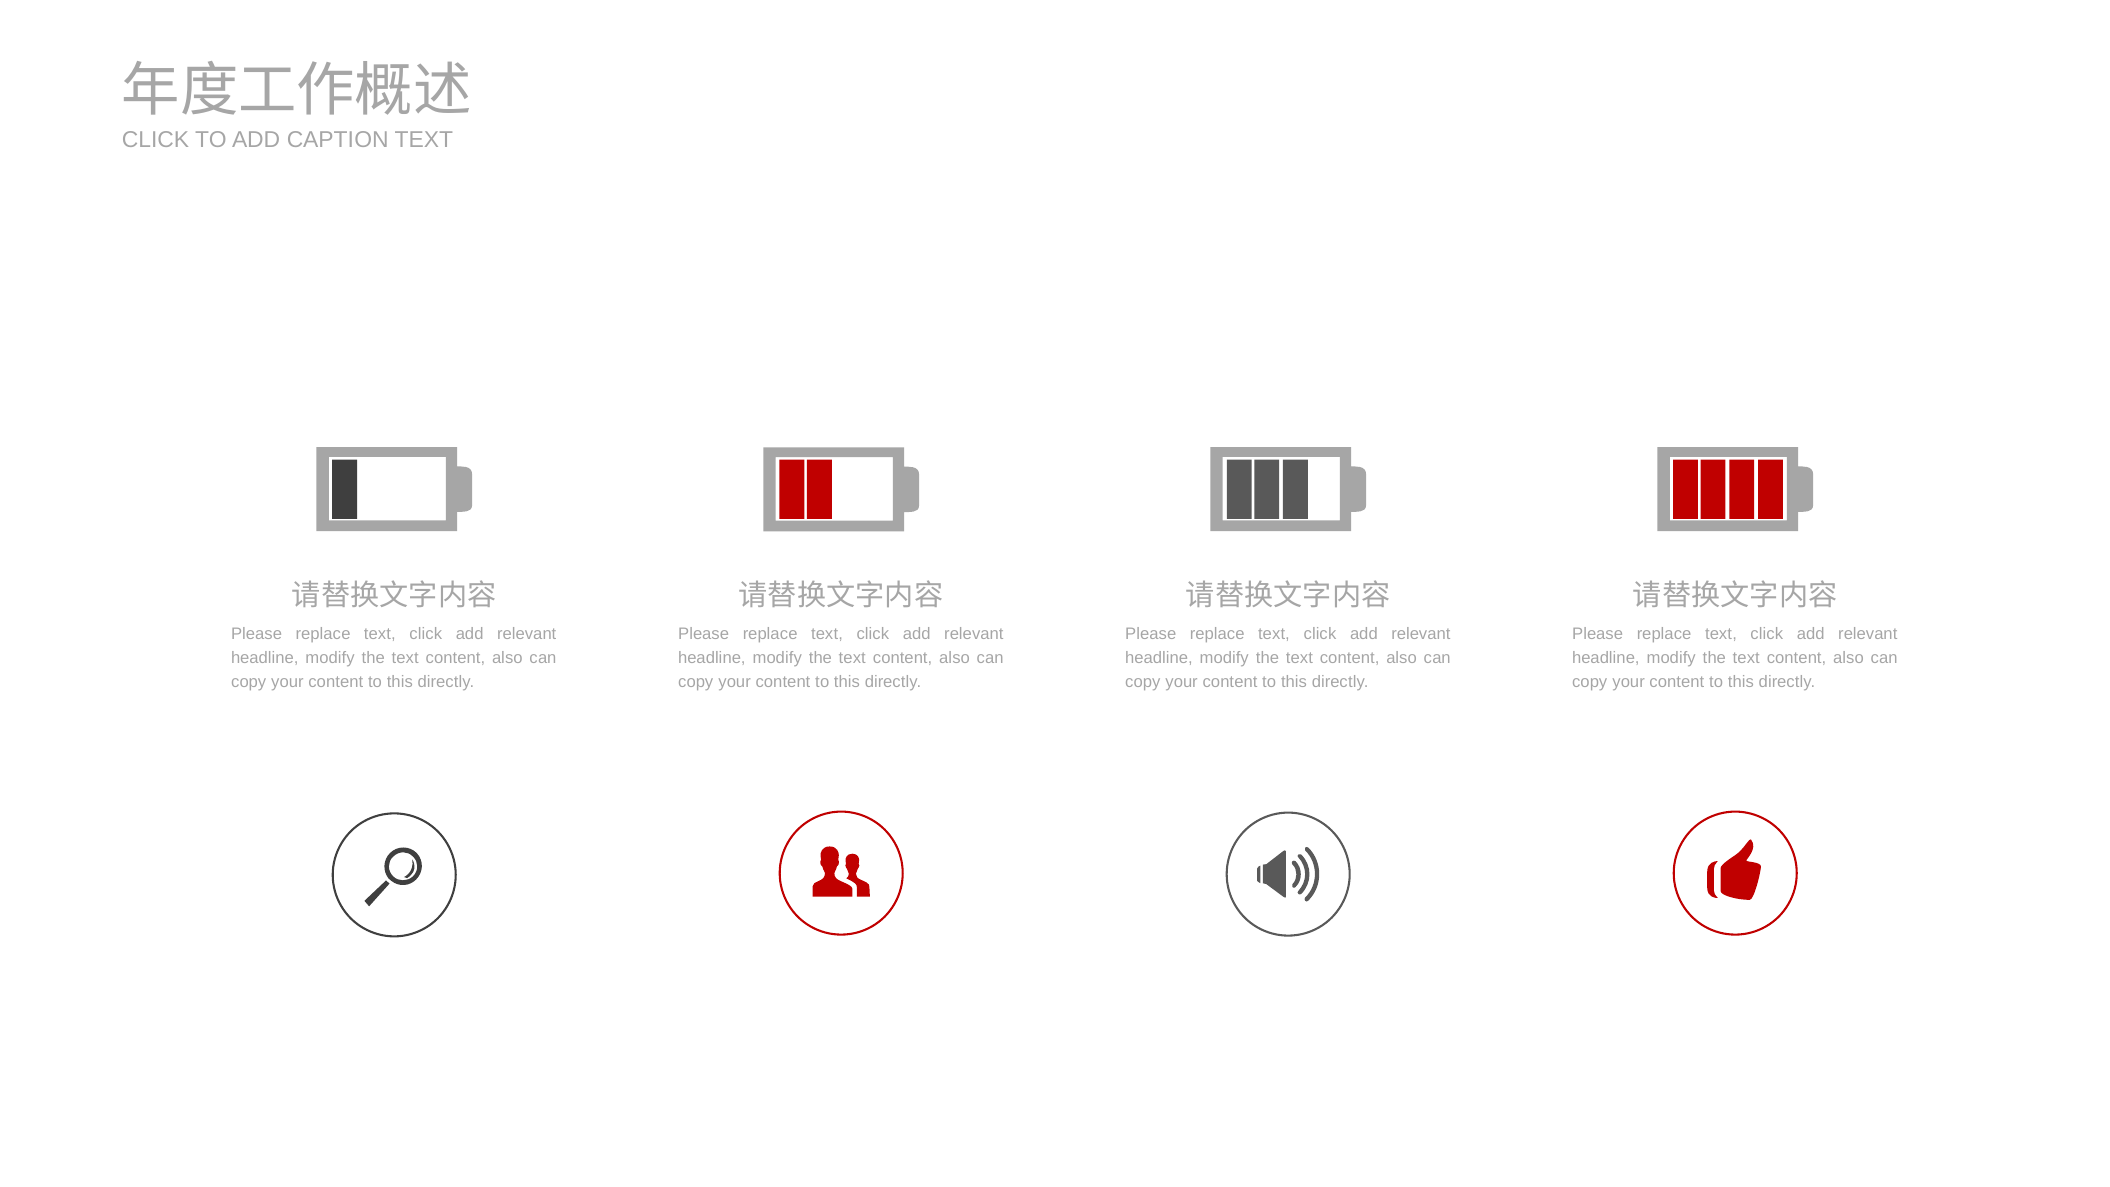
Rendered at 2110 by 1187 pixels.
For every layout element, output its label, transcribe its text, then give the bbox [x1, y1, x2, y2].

text_box 请替换文字内容 [662, 561, 1020, 611]
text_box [763, 447, 920, 532]
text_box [332, 813, 456, 937]
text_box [779, 811, 903, 935]
text_box 年度工作概述 [121, 52, 501, 123]
text_box Please replace text, click add relevant headline, modify the text content, also can copy your content to this directly. [215, 611, 573, 742]
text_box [1210, 447, 1367, 532]
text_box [1657, 447, 1814, 532]
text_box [316, 447, 473, 532]
text_box Please replace text, click add relevant headline, modify the text content, also can copy your content to this directly. [662, 611, 1020, 742]
text_box Please replace text, click add relevant headline, modify the text content, also can copy your content to this directly. [1109, 611, 1467, 742]
text_box 请替换文字内容 [1109, 561, 1467, 611]
text_box CLICK TO ADD CAPTION TEXT [121, 124, 501, 153]
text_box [1226, 812, 1350, 936]
text_box 请替换文字内容 [215, 561, 573, 611]
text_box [1673, 811, 1797, 935]
text_box 请替换文字内容 [1556, 561, 1914, 611]
text_box Please replace text, click add relevant headline, modify the text content, also can copy your content to this directly. [1556, 611, 1914, 742]
